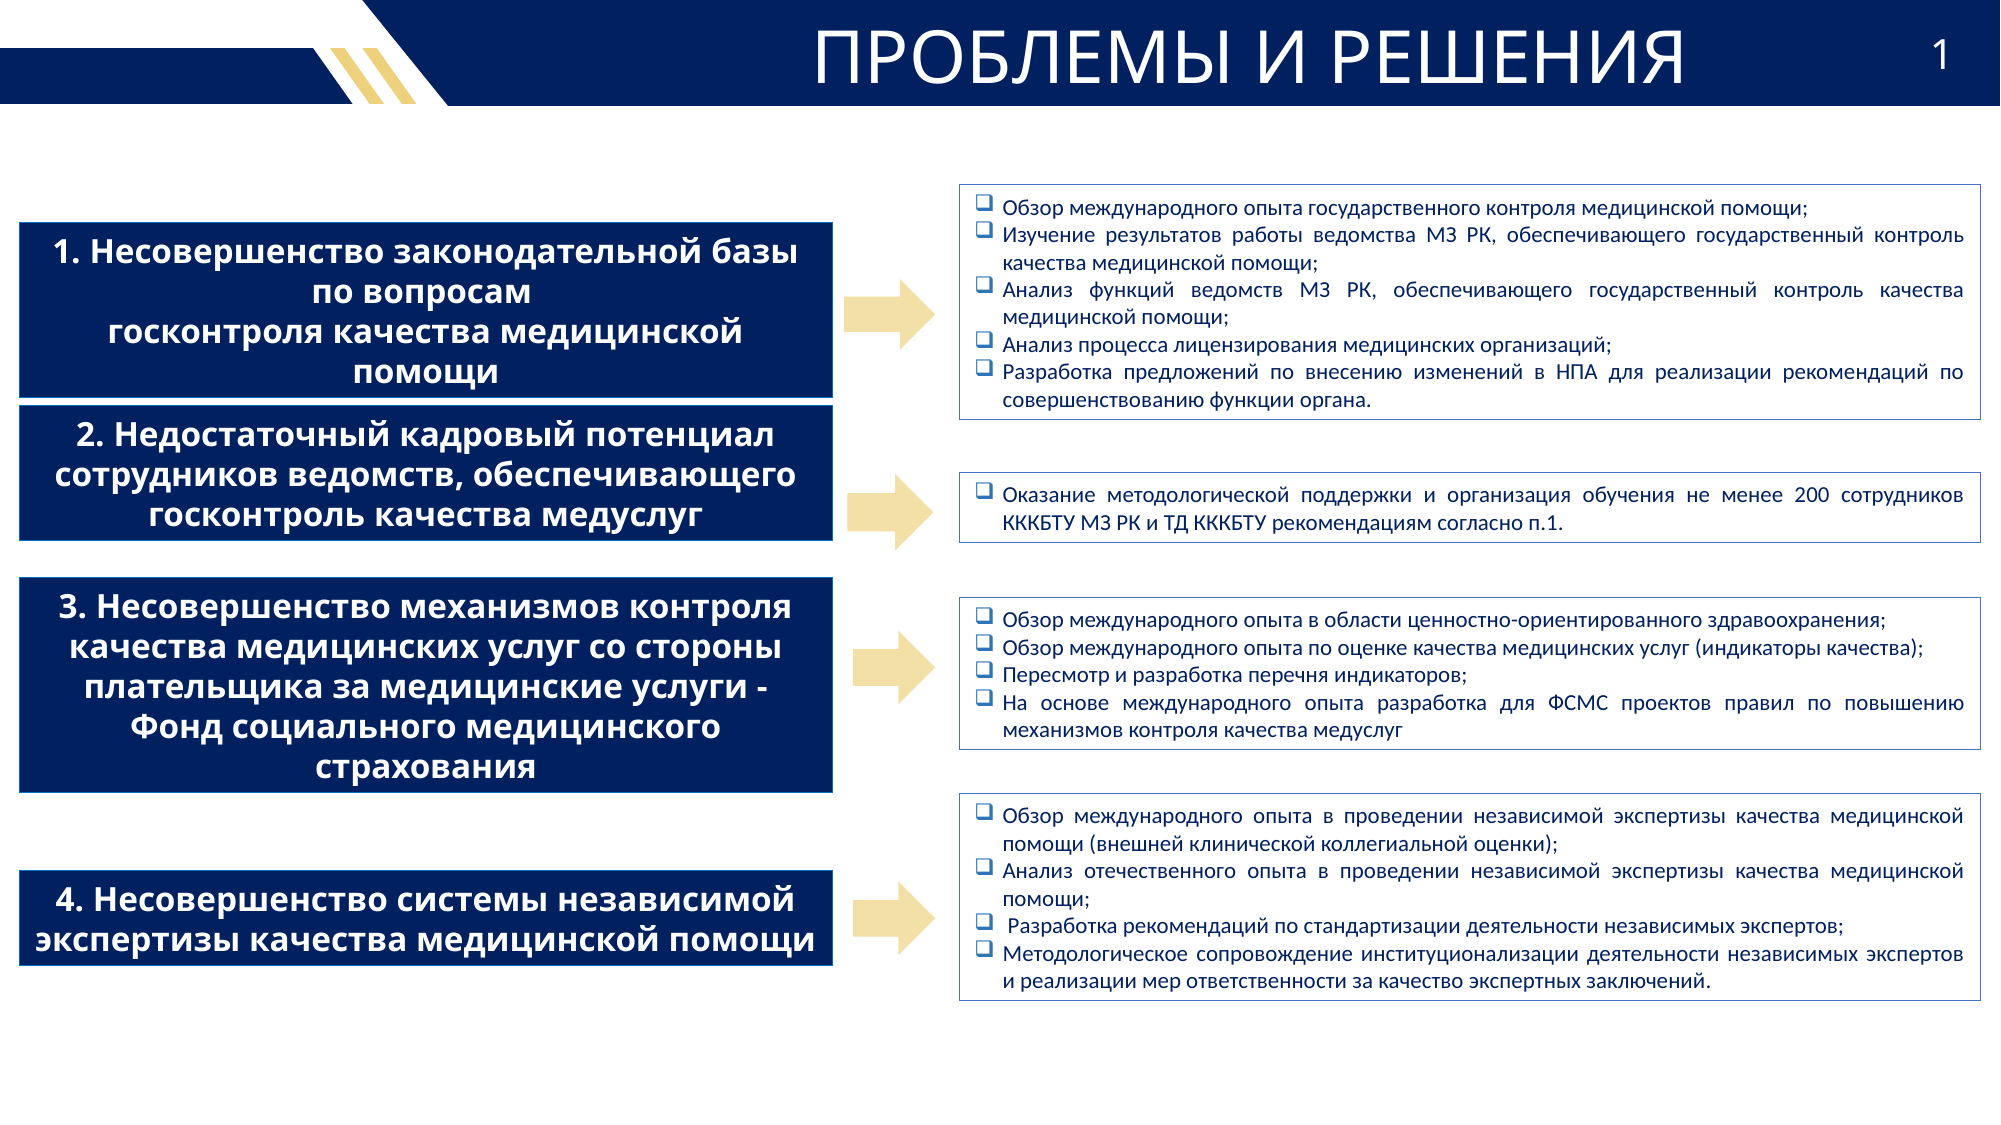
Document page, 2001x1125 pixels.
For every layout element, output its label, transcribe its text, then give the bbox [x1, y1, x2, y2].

text_box Обзор международного опыта в проведении независимой экспертизы качества медицинской помощи (внешней клинической коллегиальной оценки); Анализ отечественного опыта в проведении независимой экспертизы качества медицинской помощи; Разработка рекомендаций по стандартизации деятельности независимых экспертов; Методологическое сопровождение институционализации деятельности независимых экспертов и реализации мер ответственности за качество экспертных заключений. [959, 793, 1981, 1001]
text_box [329, 48, 385, 104]
text_box [852, 881, 936, 955]
text_box Обзор международного опыта государственного контроля медицинской помощи; Изучение результатов работы ведомства МЗ РК, обеспечивающего государственный контроль качества медицинской помощи; Анализ функций ведомств МЗ РК, обеспечивающего государственный контроль качества медицинской помощи; Анализ процесса лицензирования медицинских организаций; Разработка предложений по внесению изменений в НПА для реализации рекомендаций по совершенствованию функции органа. [959, 184, 1981, 420]
text_box [362, 0, 2000, 106]
text_box 3. Несовершенство механизмов контроля качества медицинских услуг со стороны плательщика за медицинские услуги - Фонд социального медицинского страхования [19, 577, 833, 793]
text_box 2. Недостаточный кадровый потенциал сотрудников ведомств, обеспечивающего госконтроль качества медуслуг [19, 405, 833, 541]
text_box 4. Несовершенство системы независимой экспертизы качества медицинской помощи [19, 870, 833, 966]
text_box 1 [1888, 13, 1996, 93]
text_box [362, 48, 417, 104]
text_box [847, 473, 934, 551]
text_box [852, 630, 936, 705]
text_box 1. Несовершенство законодательной базы по вопросам госконтроля качества медицинской помощи [19, 222, 833, 398]
text_box [844, 278, 936, 350]
text_box Оказание методологической поддержки и организация обучения не менее 200 сотрудников КККБТУ МЗ РК и ТД КККБТУ рекомендациям согласно п.1. [959, 472, 1981, 543]
title ПРОБЛЕМЫ И РЕШЕНИЯ [468, 2, 2000, 107]
text_box Обзор международного опыта в области ценностно-ориентированного здравоохранения; Обзор международного опыта по оценке качества медицинских услуг (индикаторы качества); Пересмотр и разработка перечня индикаторов; На основе международного опыта разработка для ФСМС проектов правил по повышению механизмов контроля качества медуслуг [959, 597, 1981, 750]
text_box [0, 48, 353, 104]
